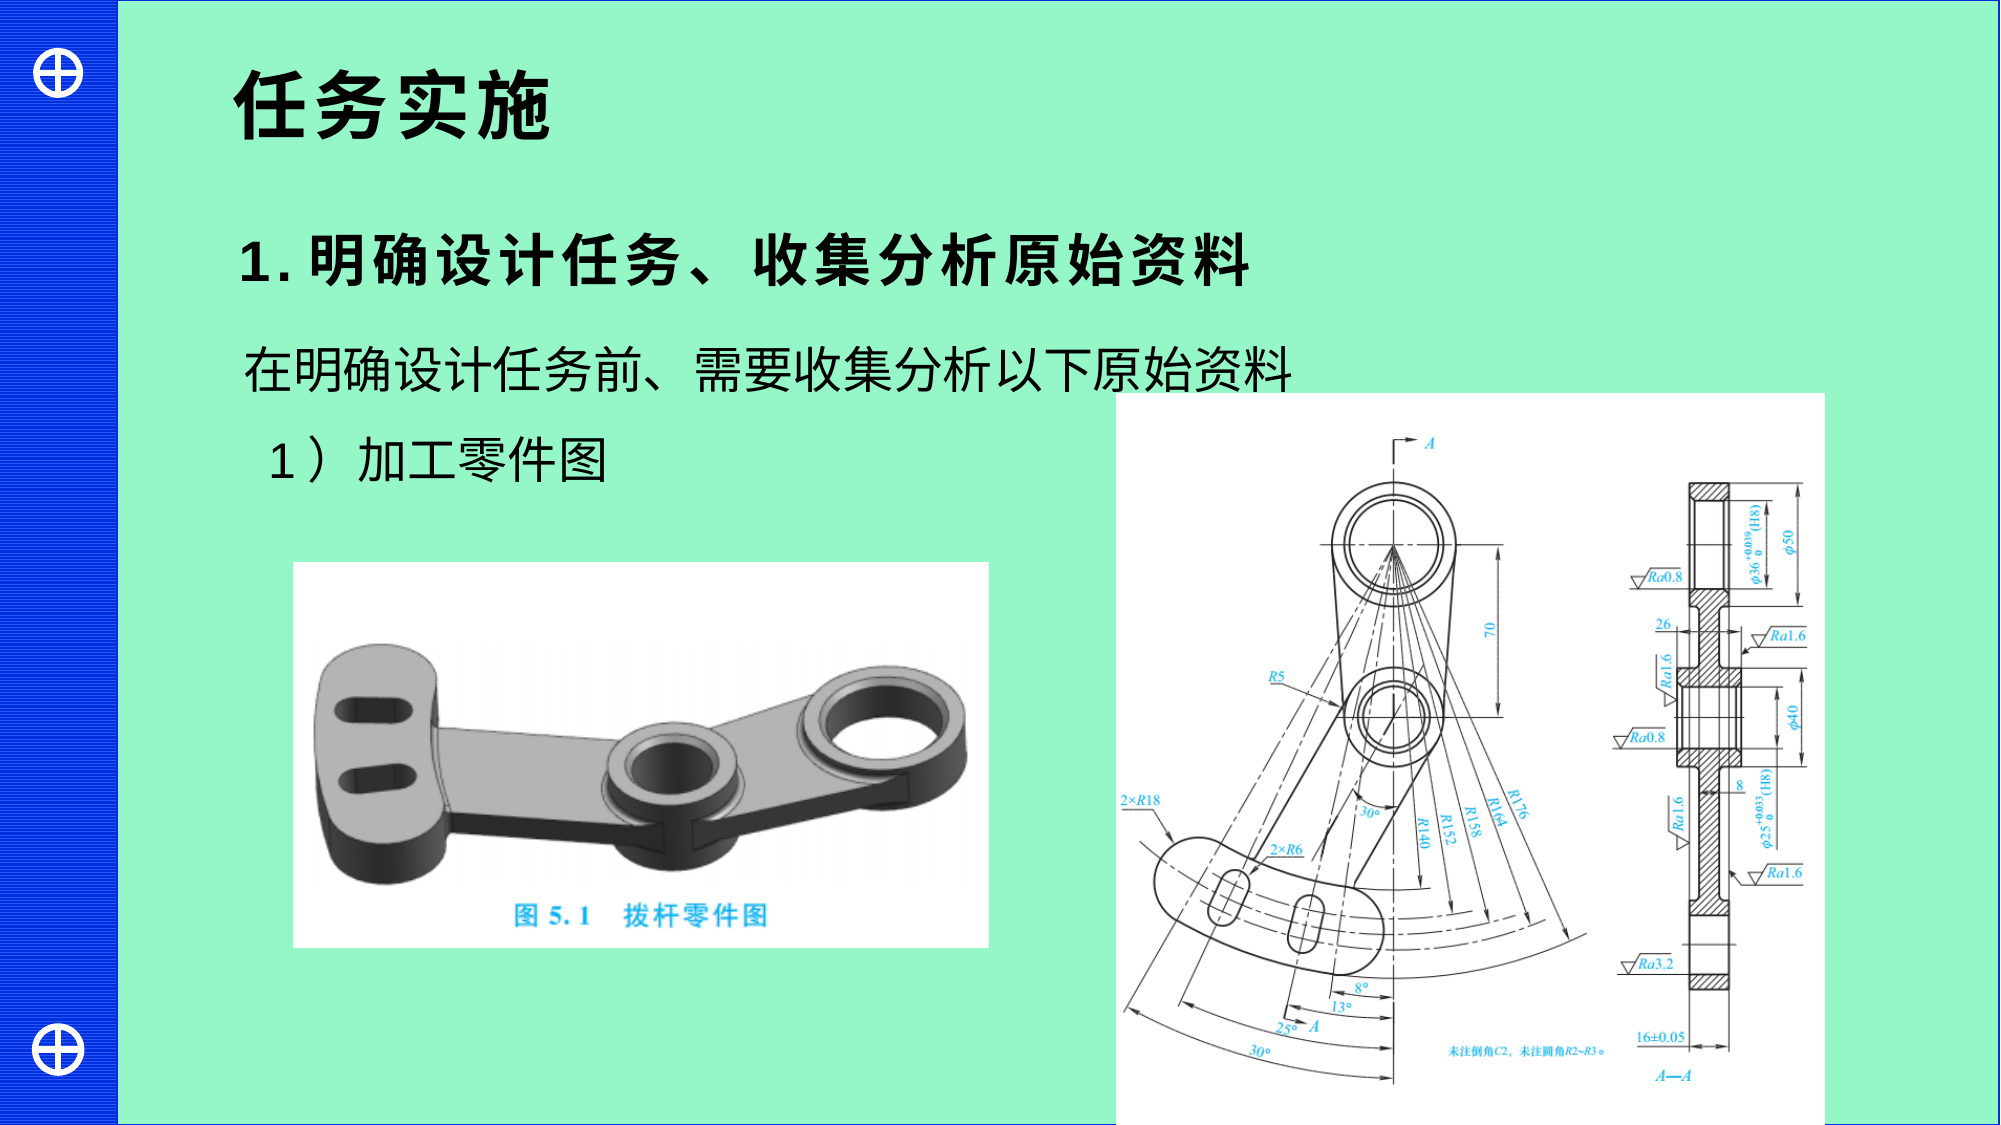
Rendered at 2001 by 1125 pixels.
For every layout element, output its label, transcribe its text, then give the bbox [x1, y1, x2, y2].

text_box 1.明确设计任务、收集分析原始资料 [135, 179, 1423, 301]
text_box 在明确设计任务前、需要收集分析以下原始资料 1）加工零件图 [153, 300, 1861, 586]
picture [293, 562, 989, 948]
text_box 任务实施 [153, 35, 1441, 157]
picture [1116, 393, 1825, 1125]
